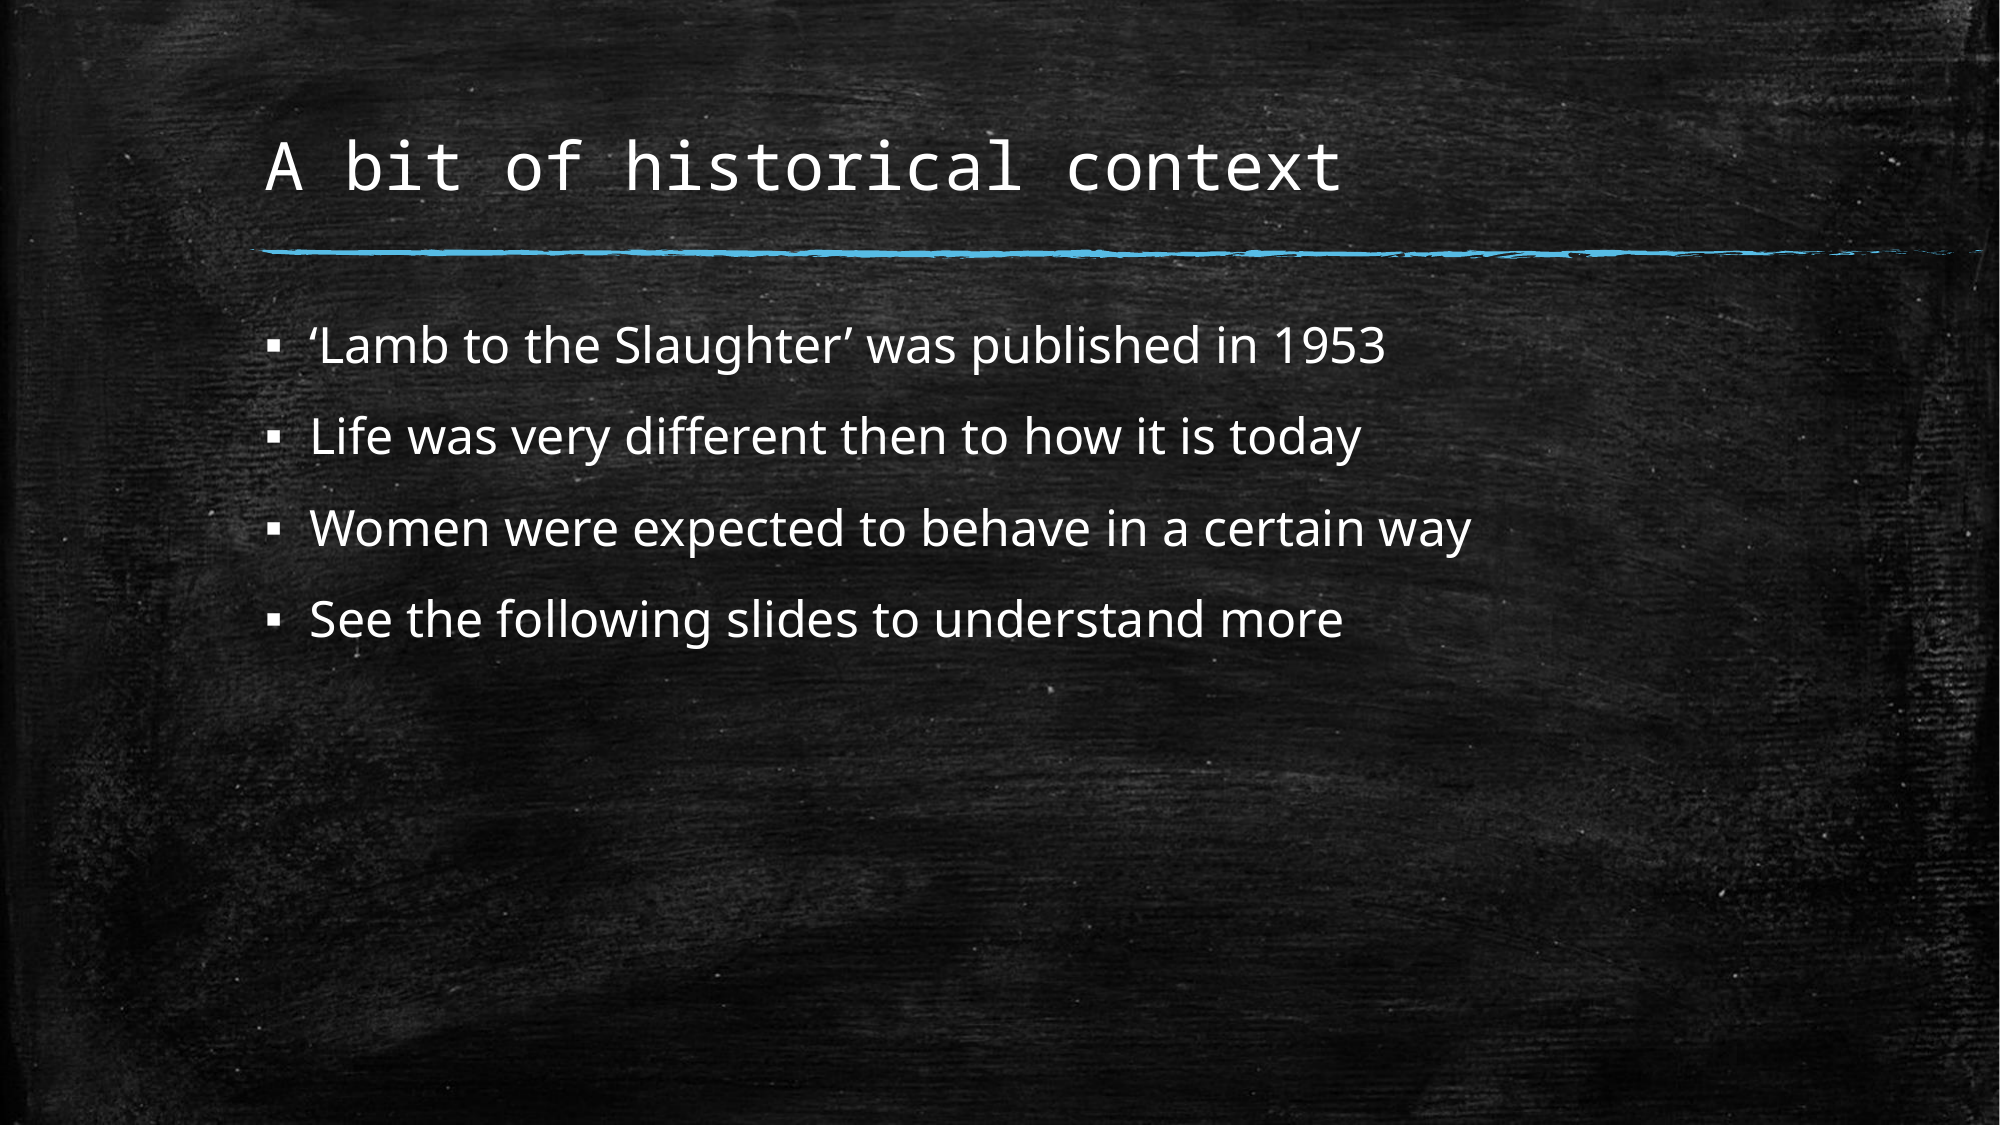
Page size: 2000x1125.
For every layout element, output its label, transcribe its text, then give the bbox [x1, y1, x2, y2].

list ‘Lamb to the Slaughter’ was published in 1953 Life was very different then to how it is today Women were expected to behave in a certain way See the following slides to understand more [249, 312, 1750, 1013]
title A bit of historical context [249, 45, 1750, 213]
picture [0, 0, 2000, 1125]
